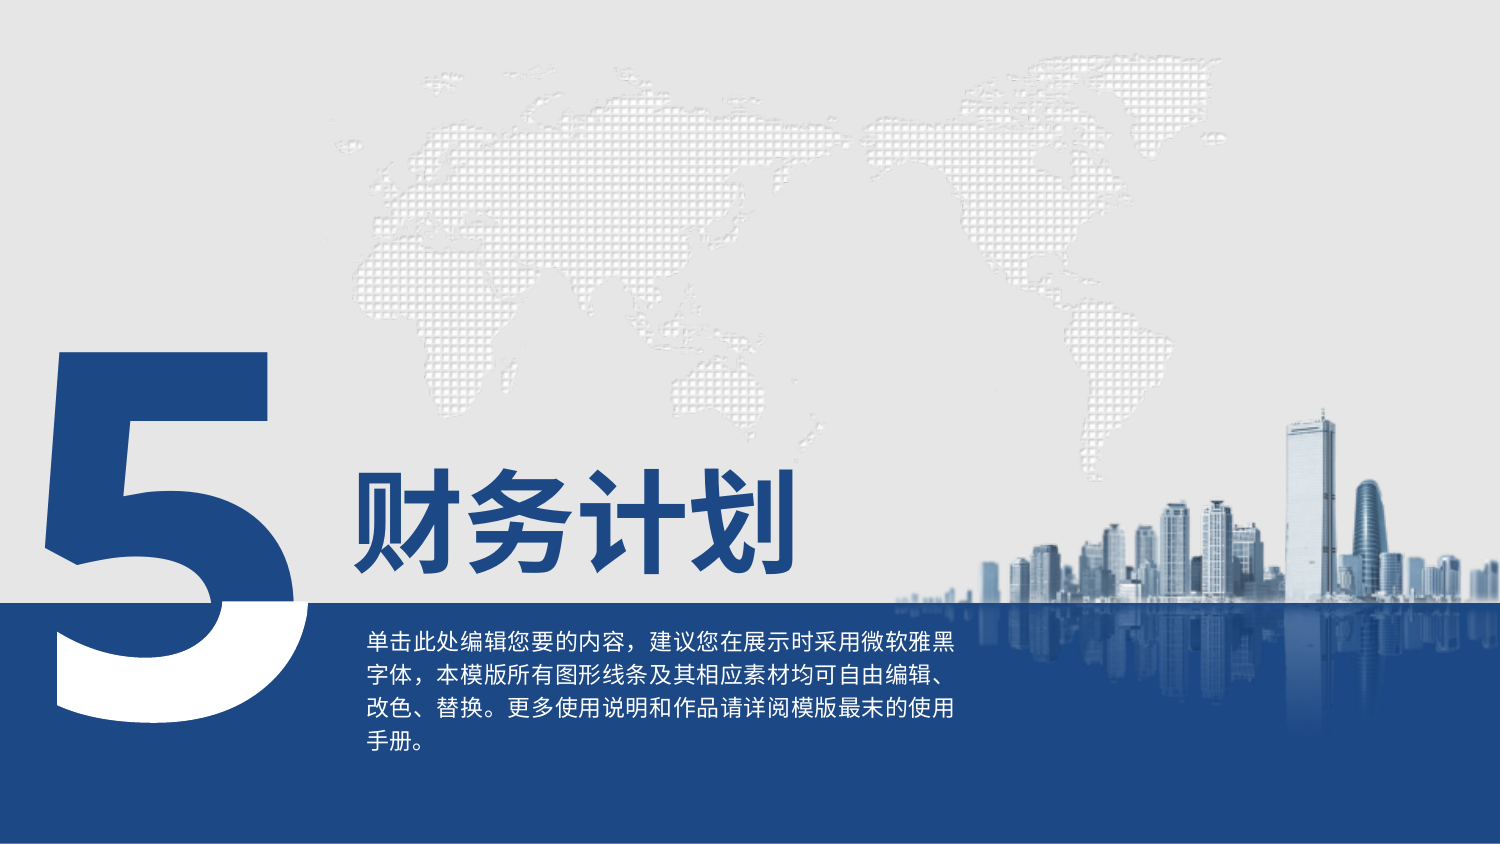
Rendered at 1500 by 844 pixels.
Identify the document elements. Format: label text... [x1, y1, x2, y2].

picture [323, 43, 1245, 505]
text_box 单击此处编辑您要的内容，建议您在展示时采用微软雅黑字体，本模版所有图形线条及其相应素材均可自由编辑、改色、替换。更多使用说明和作品请详阅模版最末的使用手册。 [355, 616, 831, 760]
text_box [184, 603, 1500, 844]
text_box 财务计划 [339, 513, 822, 593]
text_box [57, 601, 309, 723]
text_box 5 [0, 193, 184, 844]
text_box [836, 390, 1500, 820]
